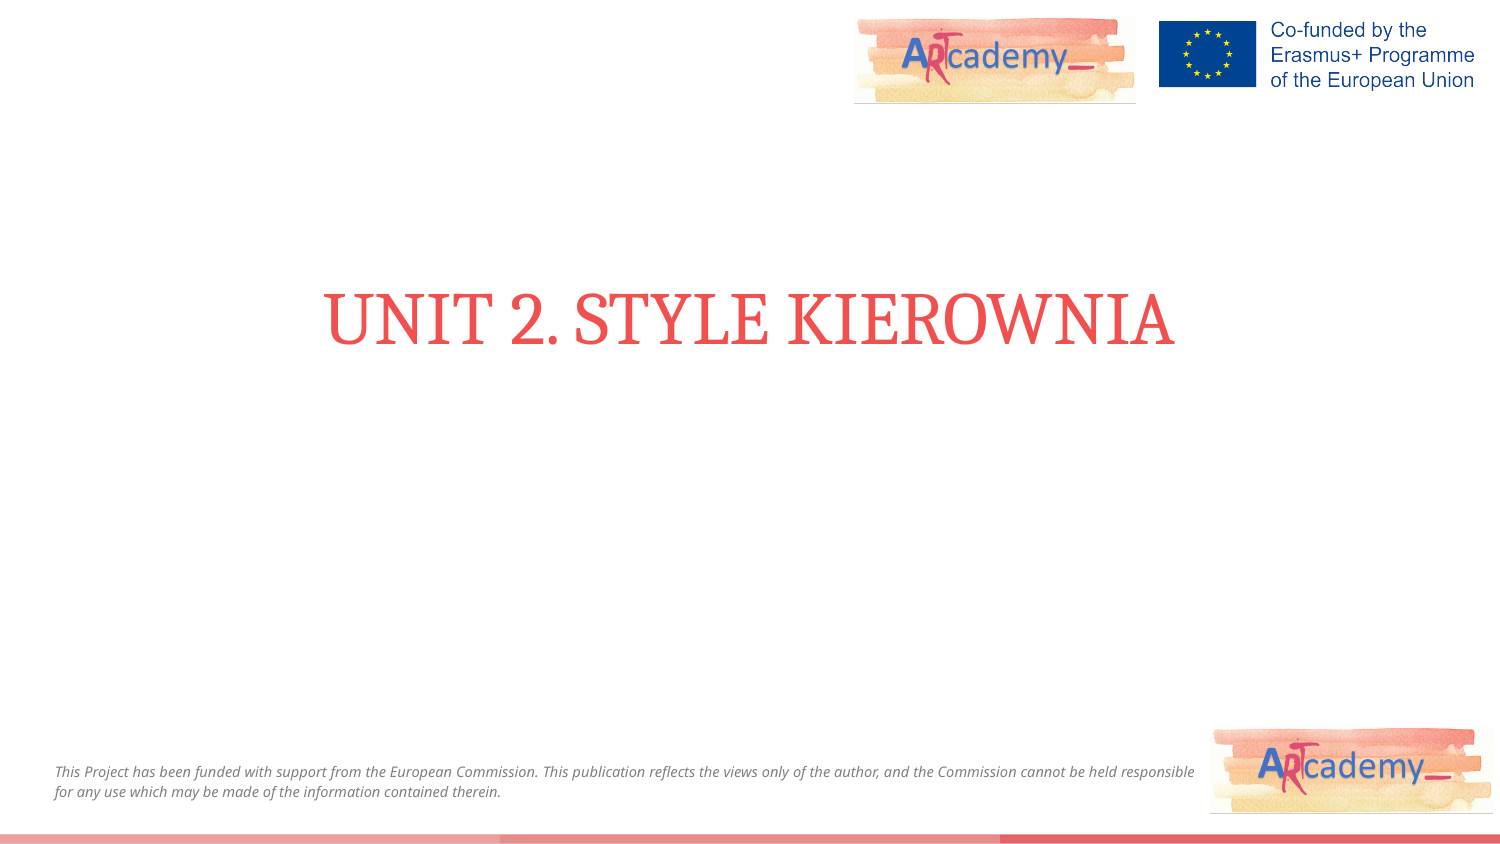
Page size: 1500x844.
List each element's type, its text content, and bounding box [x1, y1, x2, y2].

picture [1210, 709, 1493, 844]
title UNIT 2. STYLE KIEROWNIA [164, 167, 1336, 375]
text_box This Project has been funded with support from the European Commission. This publication reflects the views only of the author, and the Commission cannot be held responsible for any use which may be made of the information contained therein. [39, 754, 1205, 799]
picture [1158, 21, 1474, 91]
picture [854, 0, 1137, 134]
